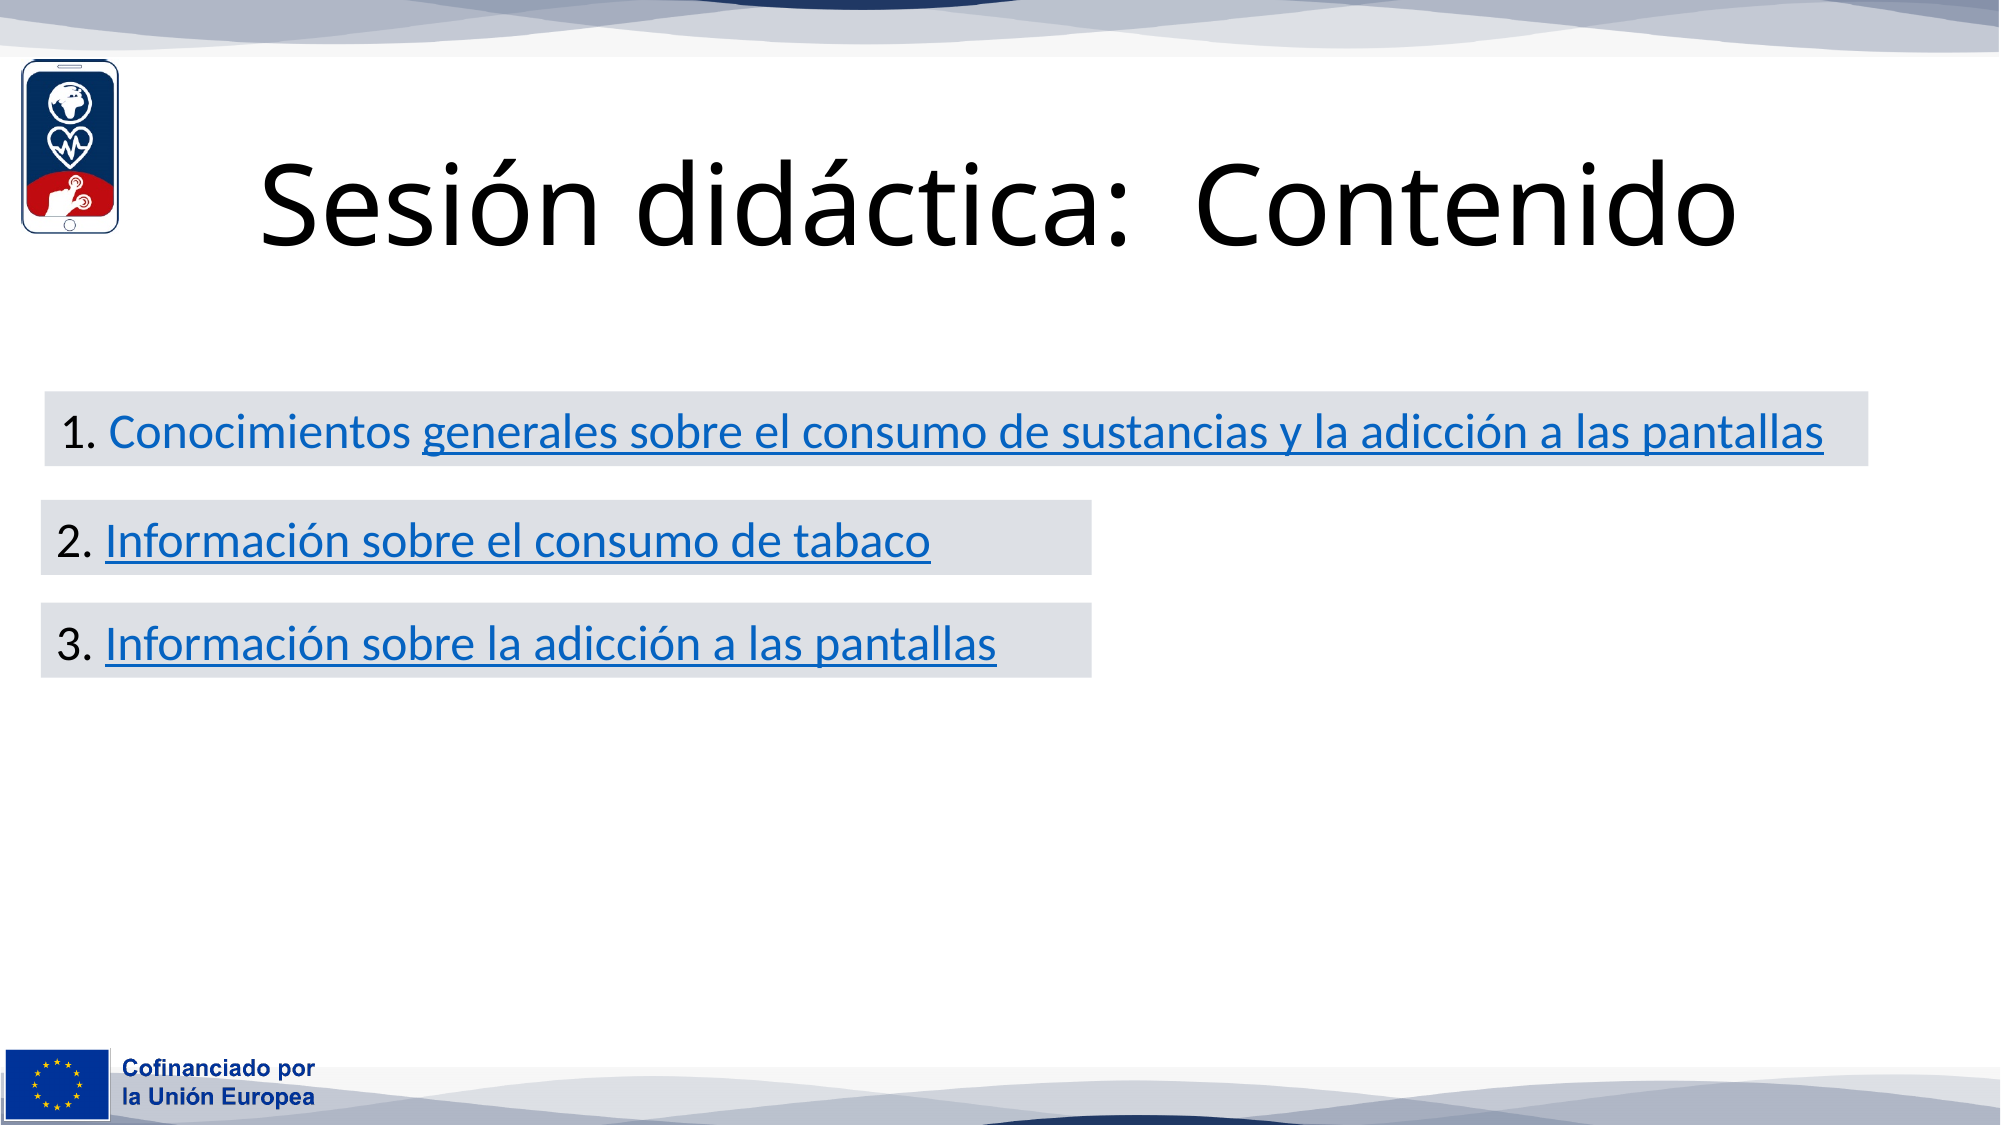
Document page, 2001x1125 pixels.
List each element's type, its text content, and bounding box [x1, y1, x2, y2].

text_box 3. Información sobre la adicción a las pantallas [40, 602, 1092, 678]
picture [0, 1044, 2001, 1125]
picture [0, 0, 1999, 57]
picture [21, 59, 119, 234]
title Sesión didáctica: Contenido [137, 59, 1863, 278]
text_box 1. Conocimientos generales sobre el consumo de sustancias y la adicción a las pantallas [44, 391, 1869, 467]
text_box 2. Información sobre el consumo de tabaco [40, 499, 1092, 575]
